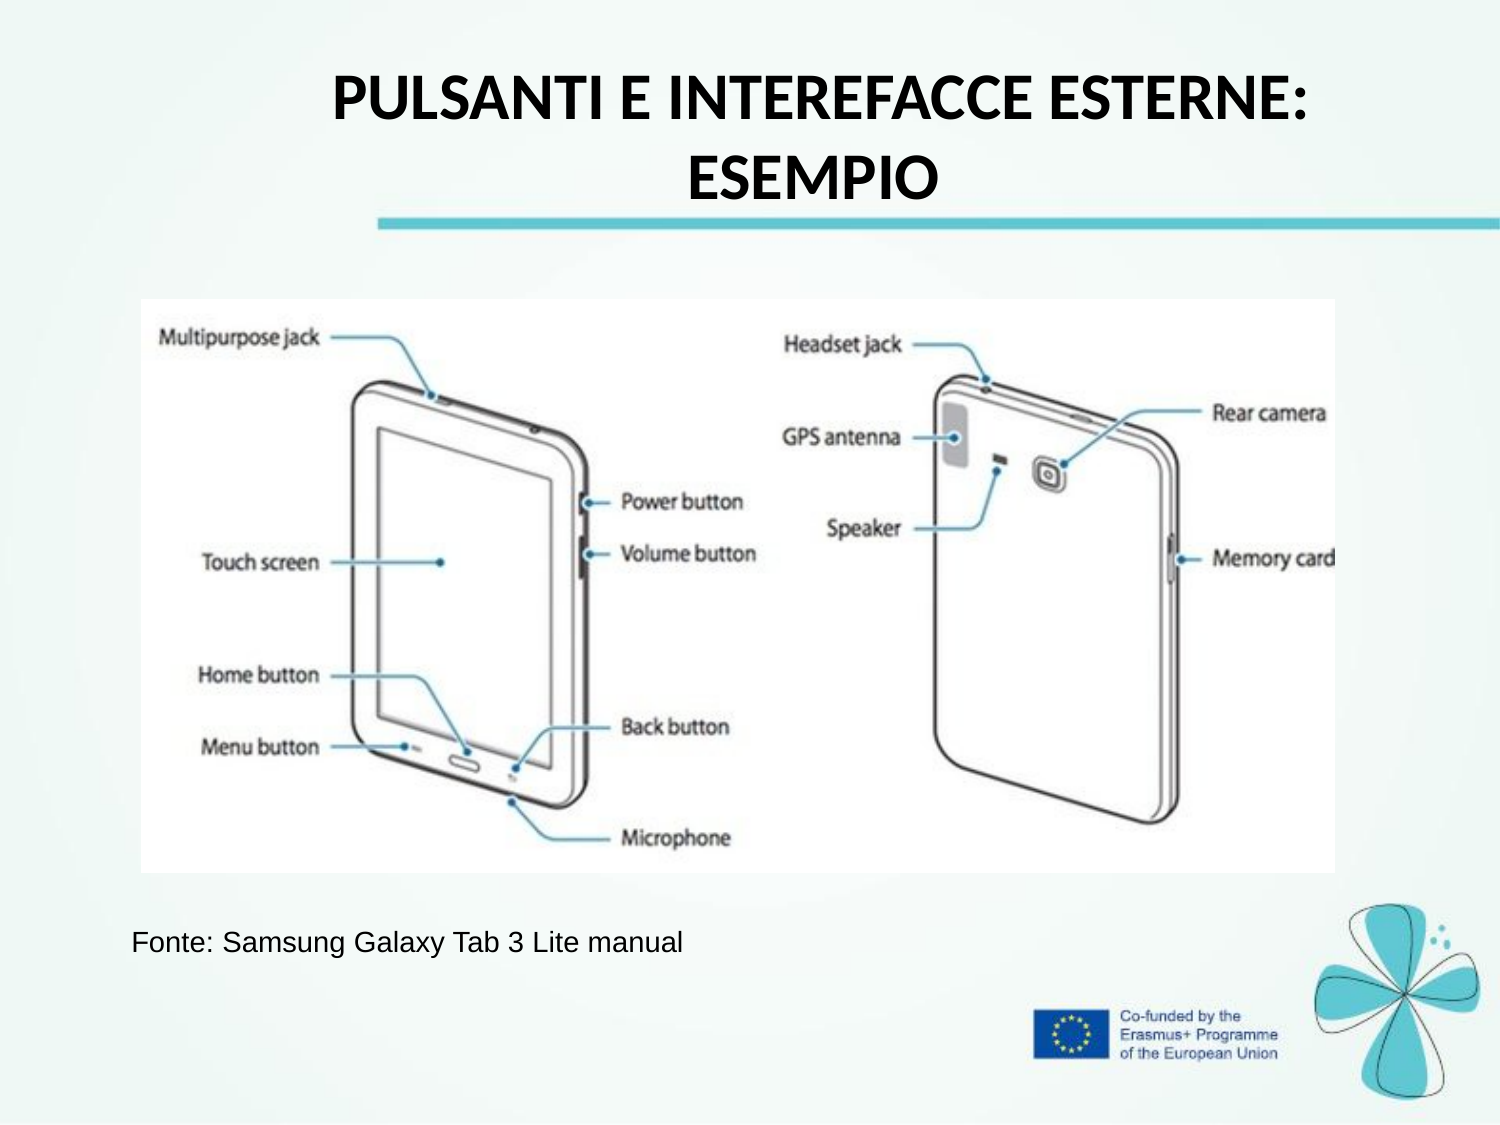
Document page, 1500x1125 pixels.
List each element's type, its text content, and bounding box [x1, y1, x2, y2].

text_box PULSANTI E INTEREFACCE ESTERNE: ESEMPIO [266, 45, 1376, 220]
text_box Fonte: Samsung Galaxy Tab 3 Lite manual [41, 278, 1481, 1044]
picture [0, 0, 1500, 1125]
